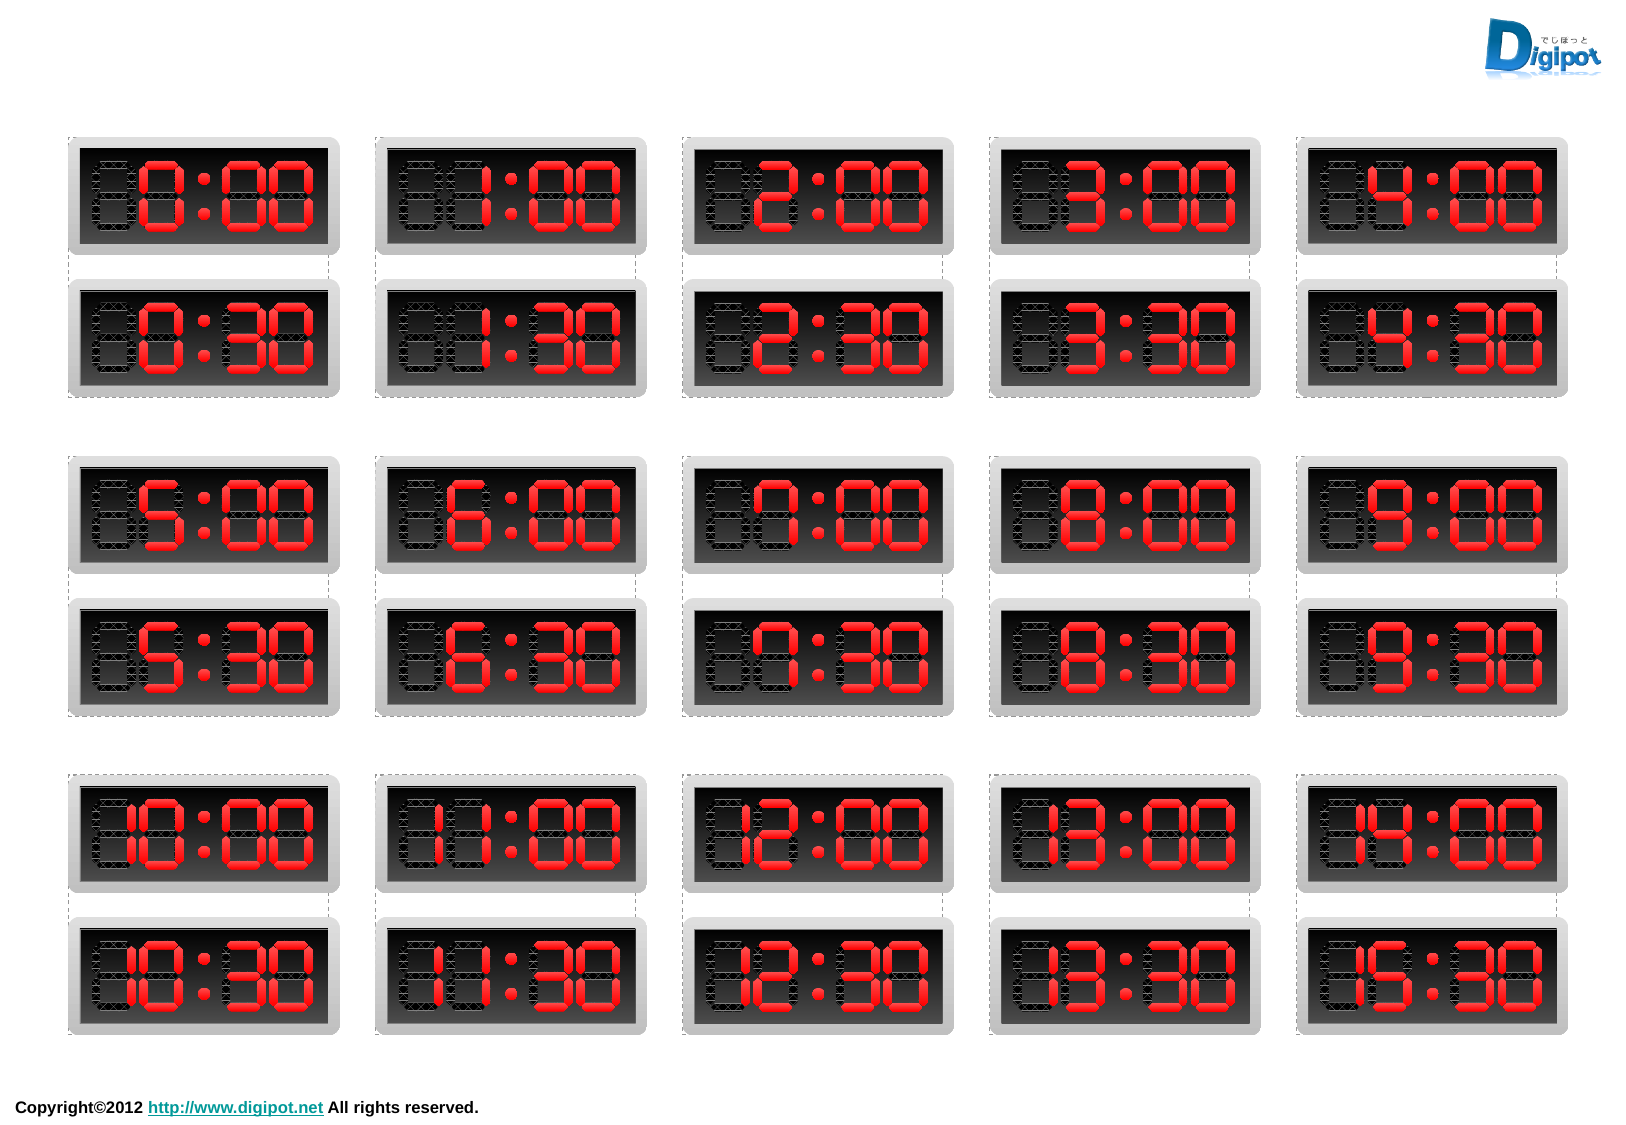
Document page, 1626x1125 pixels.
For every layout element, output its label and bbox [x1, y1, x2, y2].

picture [1485, 18, 1602, 82]
text_box [682, 279, 955, 398]
text_box [68, 278, 340, 398]
text_box [989, 456, 1262, 575]
text_box [682, 598, 955, 717]
text_box [68, 916, 340, 1036]
text_box [375, 597, 648, 717]
text_box [375, 774, 648, 894]
text_box [375, 455, 648, 575]
text_box [682, 456, 955, 575]
text_box [989, 917, 1262, 1036]
text_box [375, 136, 648, 256]
text_box [1296, 916, 1569, 1036]
text_box [375, 278, 648, 398]
text_box [682, 775, 955, 894]
text_box [989, 137, 1262, 256]
text_box [68, 774, 340, 894]
text_box [68, 455, 340, 575]
text_box [1296, 774, 1569, 894]
text_box [68, 597, 340, 717]
text_box [68, 136, 340, 256]
text_box [682, 917, 955, 1036]
text_box [989, 598, 1262, 717]
text_box [1296, 278, 1569, 398]
text_box [375, 916, 648, 1036]
text_box [989, 279, 1262, 398]
text_box [1296, 597, 1569, 717]
text_box [1296, 455, 1569, 575]
text_box [1296, 136, 1569, 256]
text_box [682, 137, 955, 256]
text_box [989, 775, 1262, 894]
